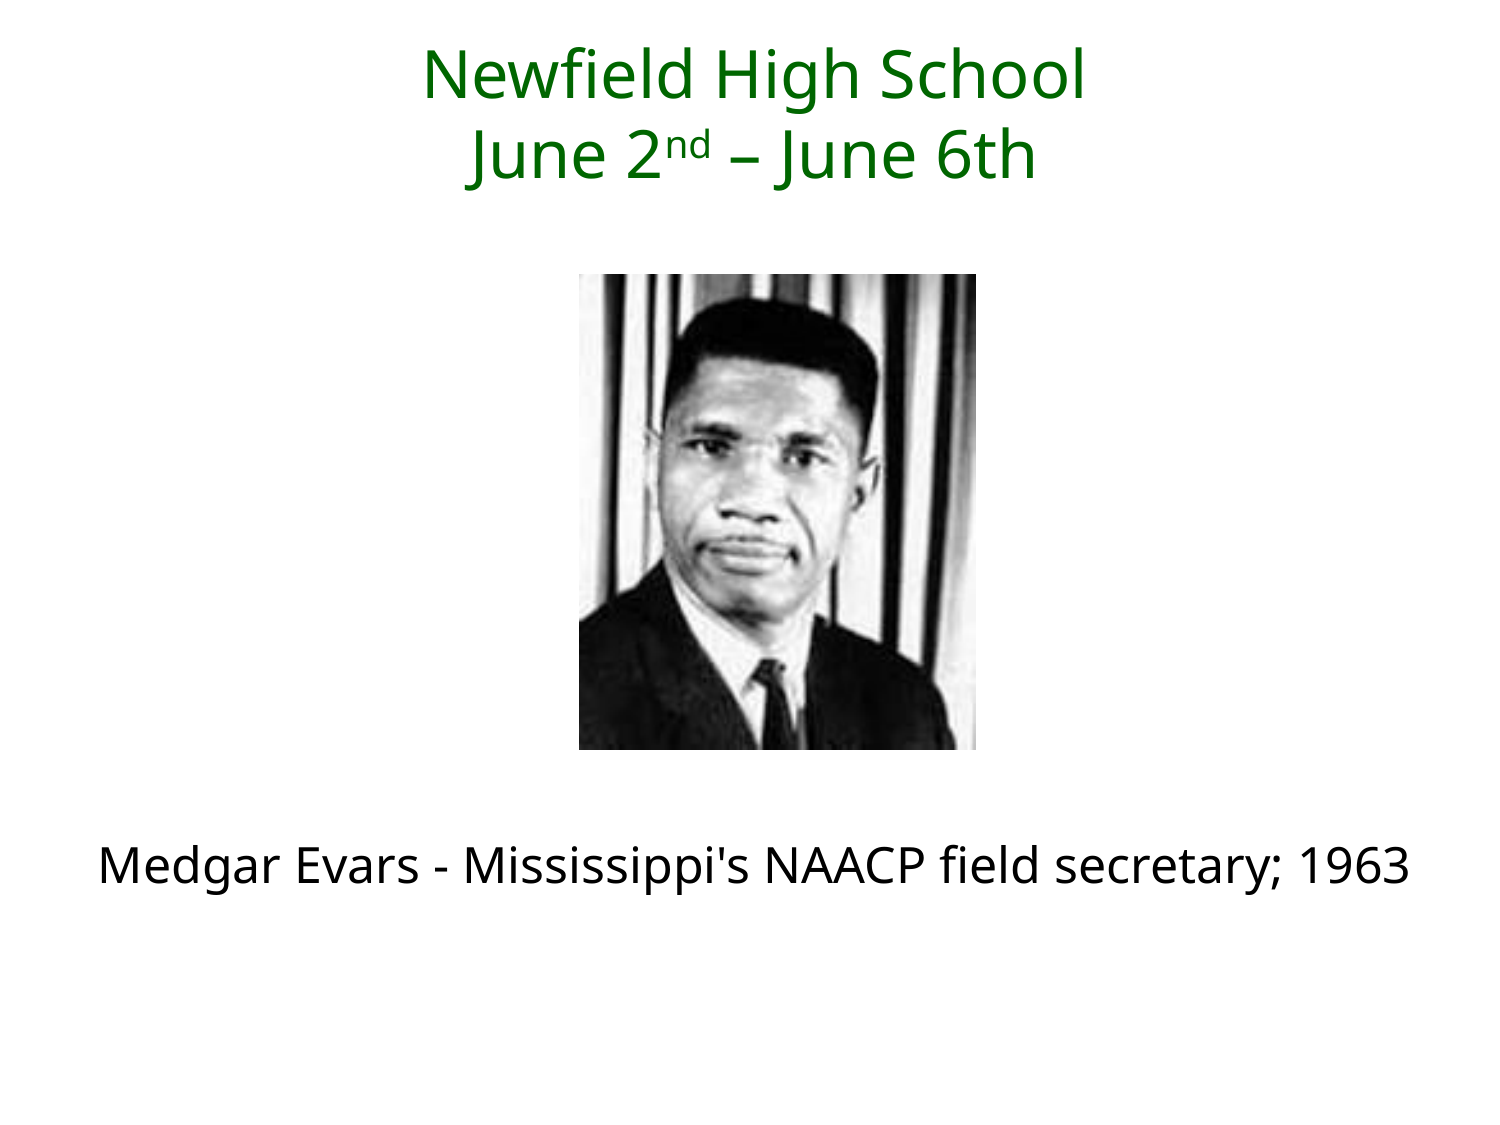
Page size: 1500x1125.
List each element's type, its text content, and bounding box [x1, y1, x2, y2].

picture [579, 274, 976, 751]
text_box Newfield High School June 2nd – June 6th [406, 24, 1104, 200]
text_box Medgar Evars - Mississippi's NAACP field secretary; 1963 [23, 826, 1487, 901]
